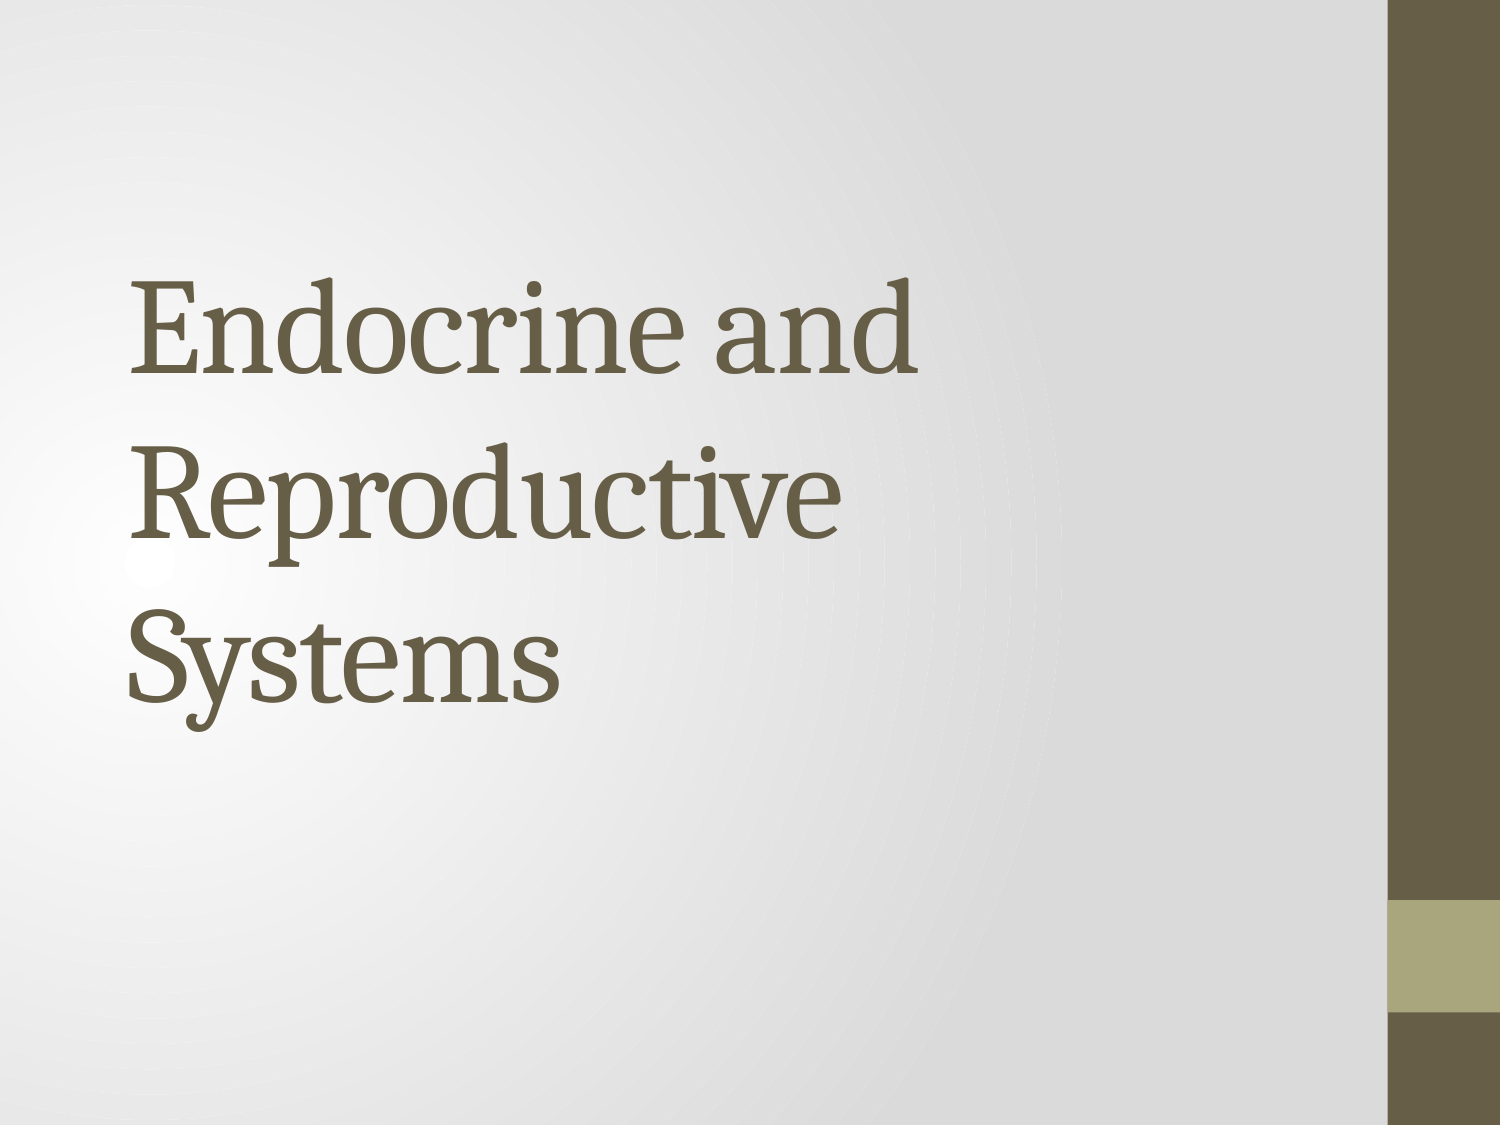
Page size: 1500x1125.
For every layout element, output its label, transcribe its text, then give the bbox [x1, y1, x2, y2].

title Endocrine and Reproductive Systems [112, 312, 1350, 738]
